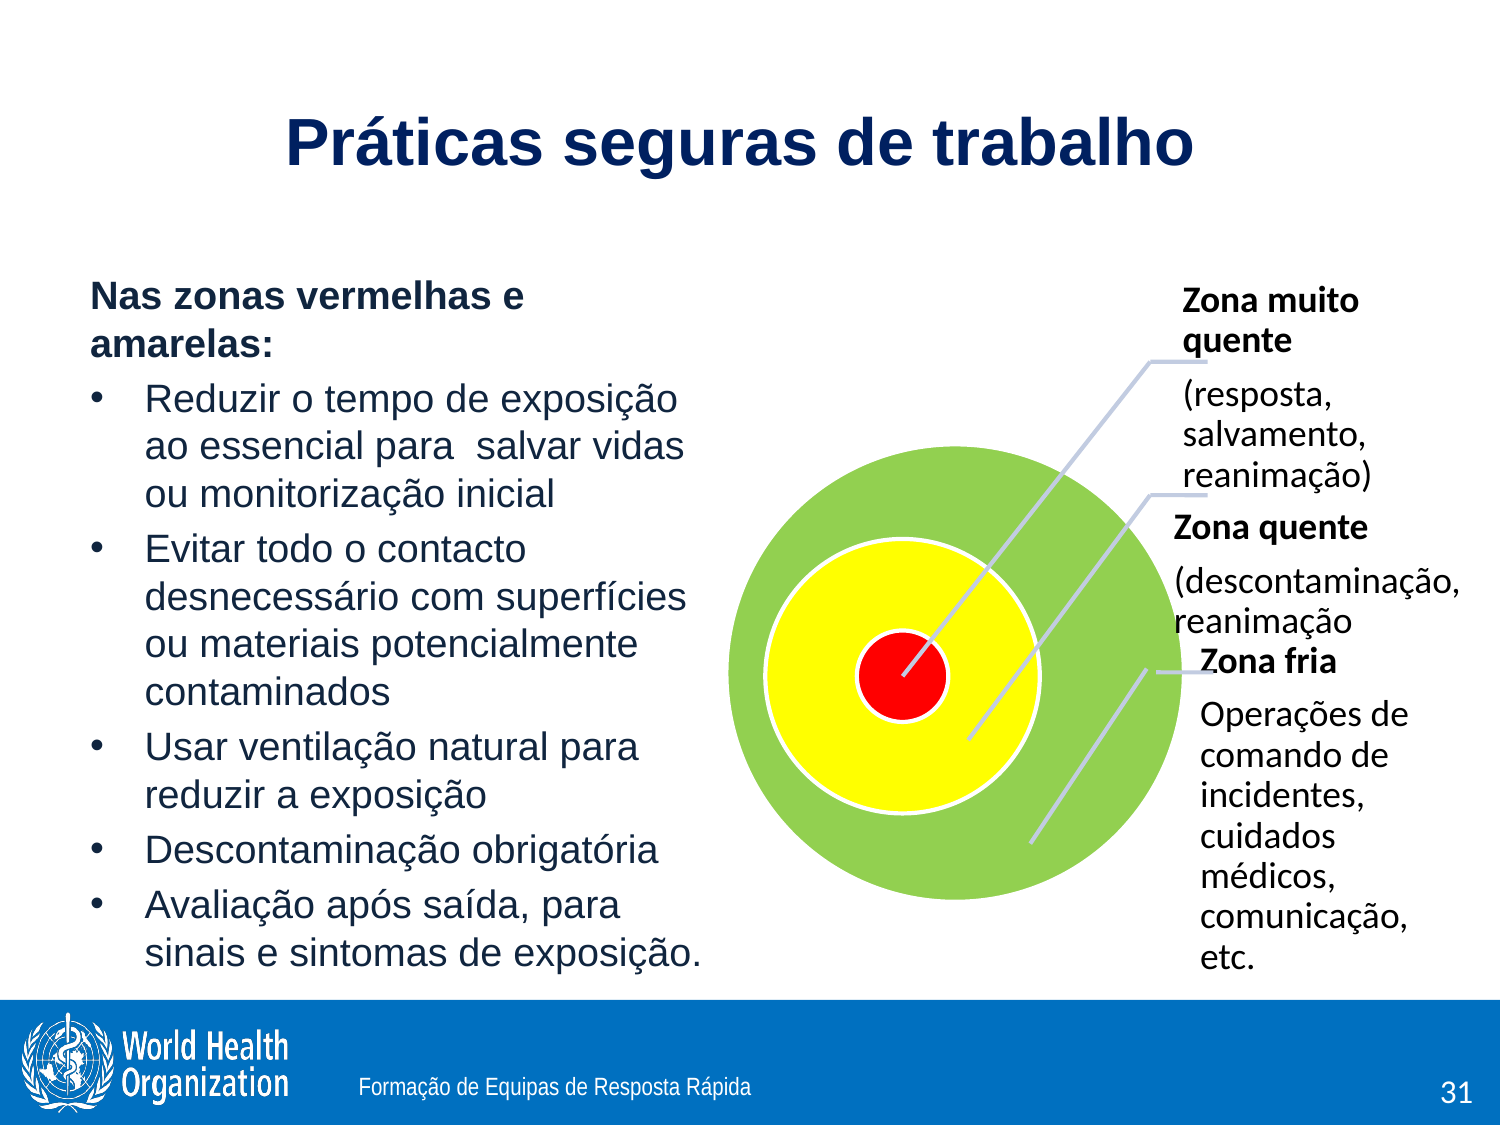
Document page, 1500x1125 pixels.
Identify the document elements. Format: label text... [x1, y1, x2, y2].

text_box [699, 212, 1463, 988]
picture [21, 1012, 288, 1113]
list Nas zonas vermelhas e amarelas: Reduzir o tempo de exposição ao essencial para salvar vidas ou monitorização inicial Evitar todo o contacto desnecessário com superfícies ou materiais potencialmente contaminados Usar ventilação natural para reduzir a exposição Descontaminação obrigatória Avaliação após saída, para sinais e sintomas de exposição. [75, 262, 725, 1005]
title Práticas seguras de trabalho [75, 45, 1425, 233]
